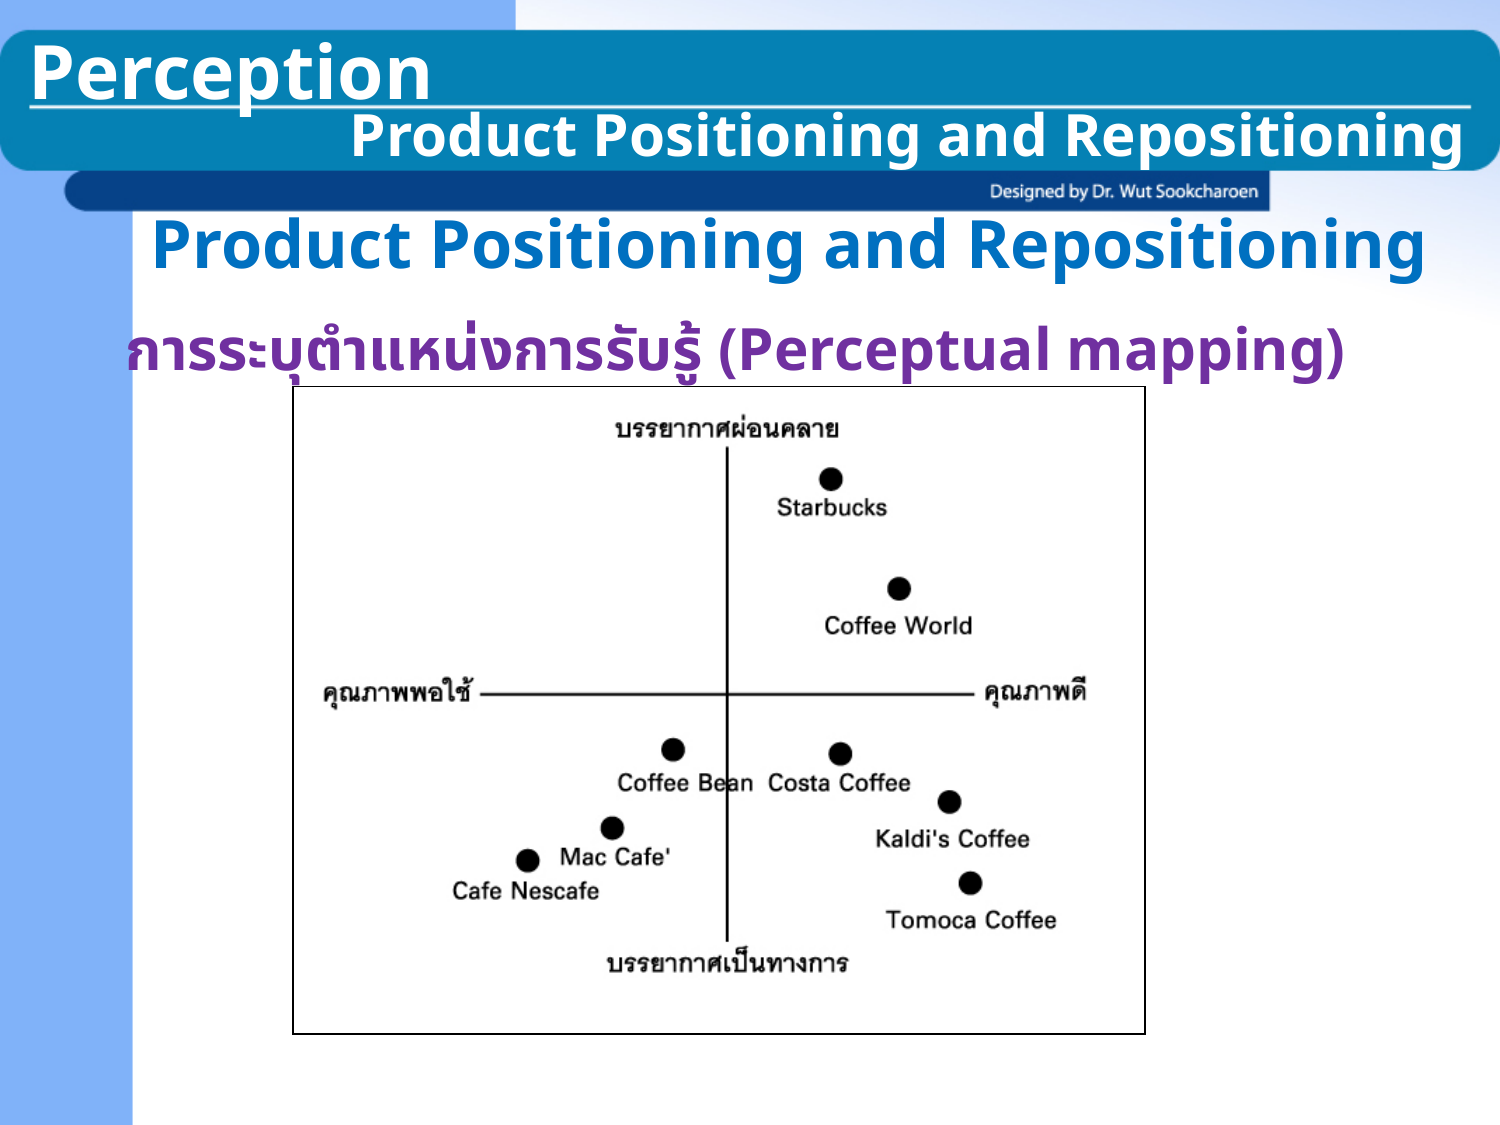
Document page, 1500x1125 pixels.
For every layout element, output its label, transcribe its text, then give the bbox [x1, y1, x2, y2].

text_box Product Positioning and Repositioning [37, 108, 1481, 172]
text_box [292, 386, 1146, 1035]
picture [0, 146, 1500, 1125]
text_box Perception [13, 32, 1475, 107]
text_box การระบุตำแหน่งการรับรู้ (Perceptual mapping) [111, 304, 1361, 390]
picture [0, 0, 1500, 54]
text_box Product Positioning and Repositioning [135, 222, 1500, 286]
